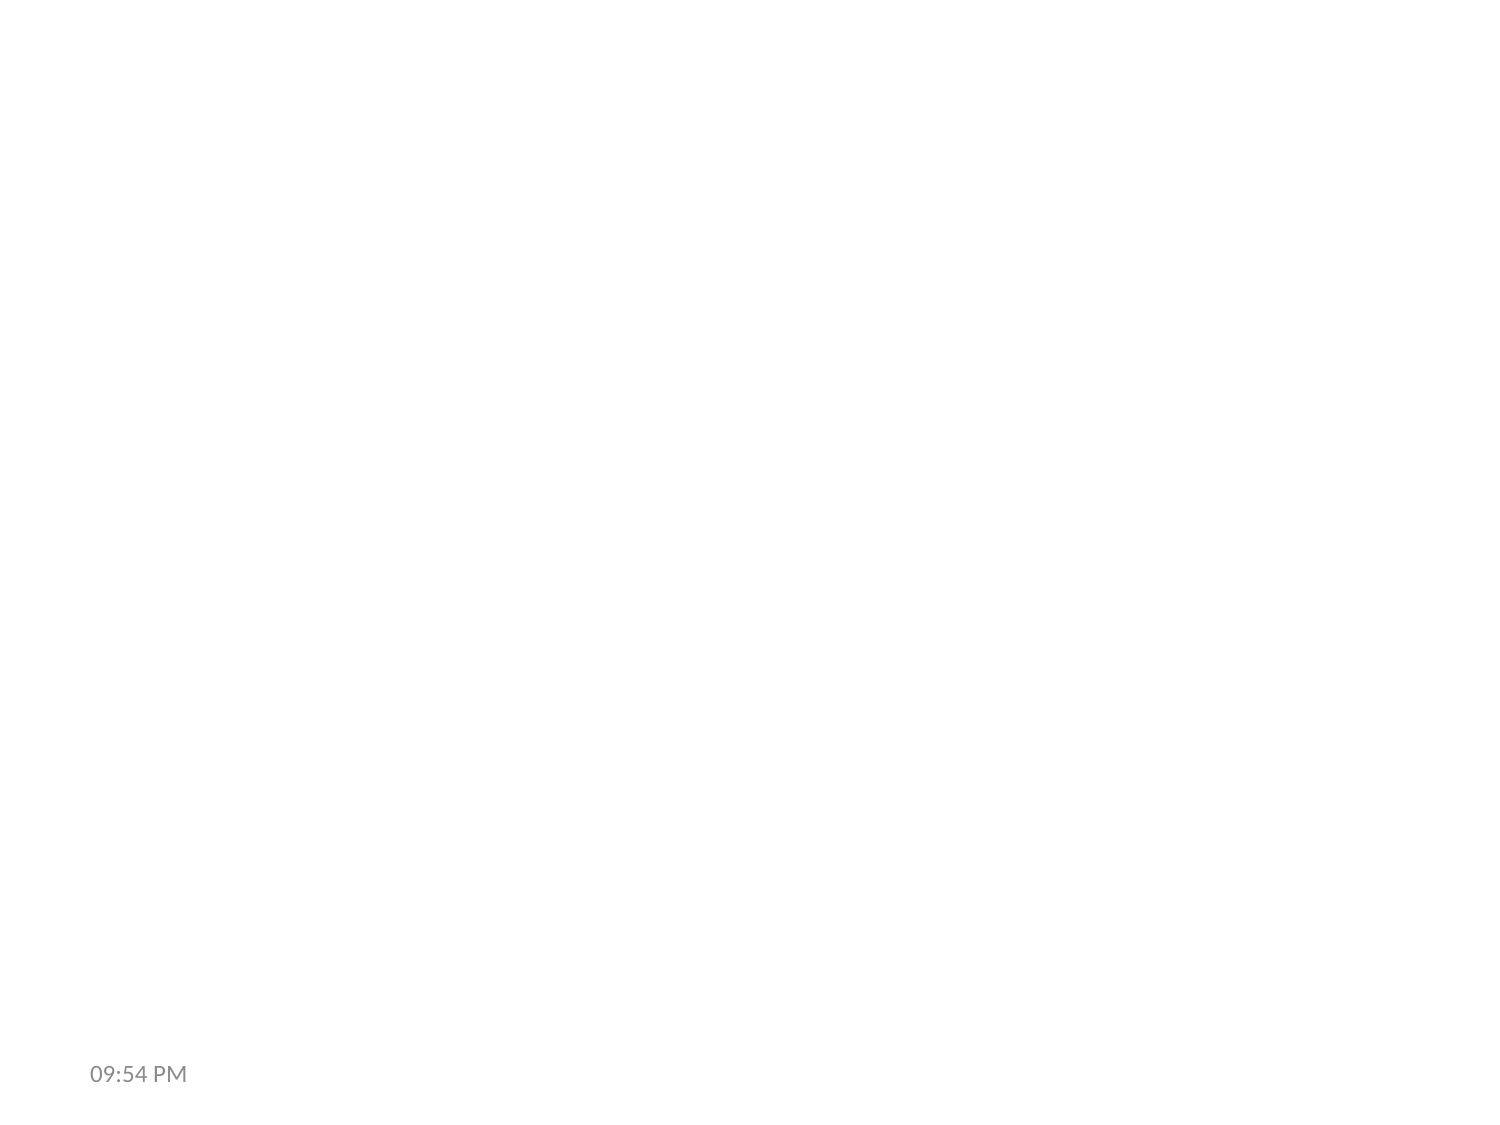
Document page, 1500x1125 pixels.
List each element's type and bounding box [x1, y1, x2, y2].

slide_number [75, 1042, 425, 1103]
